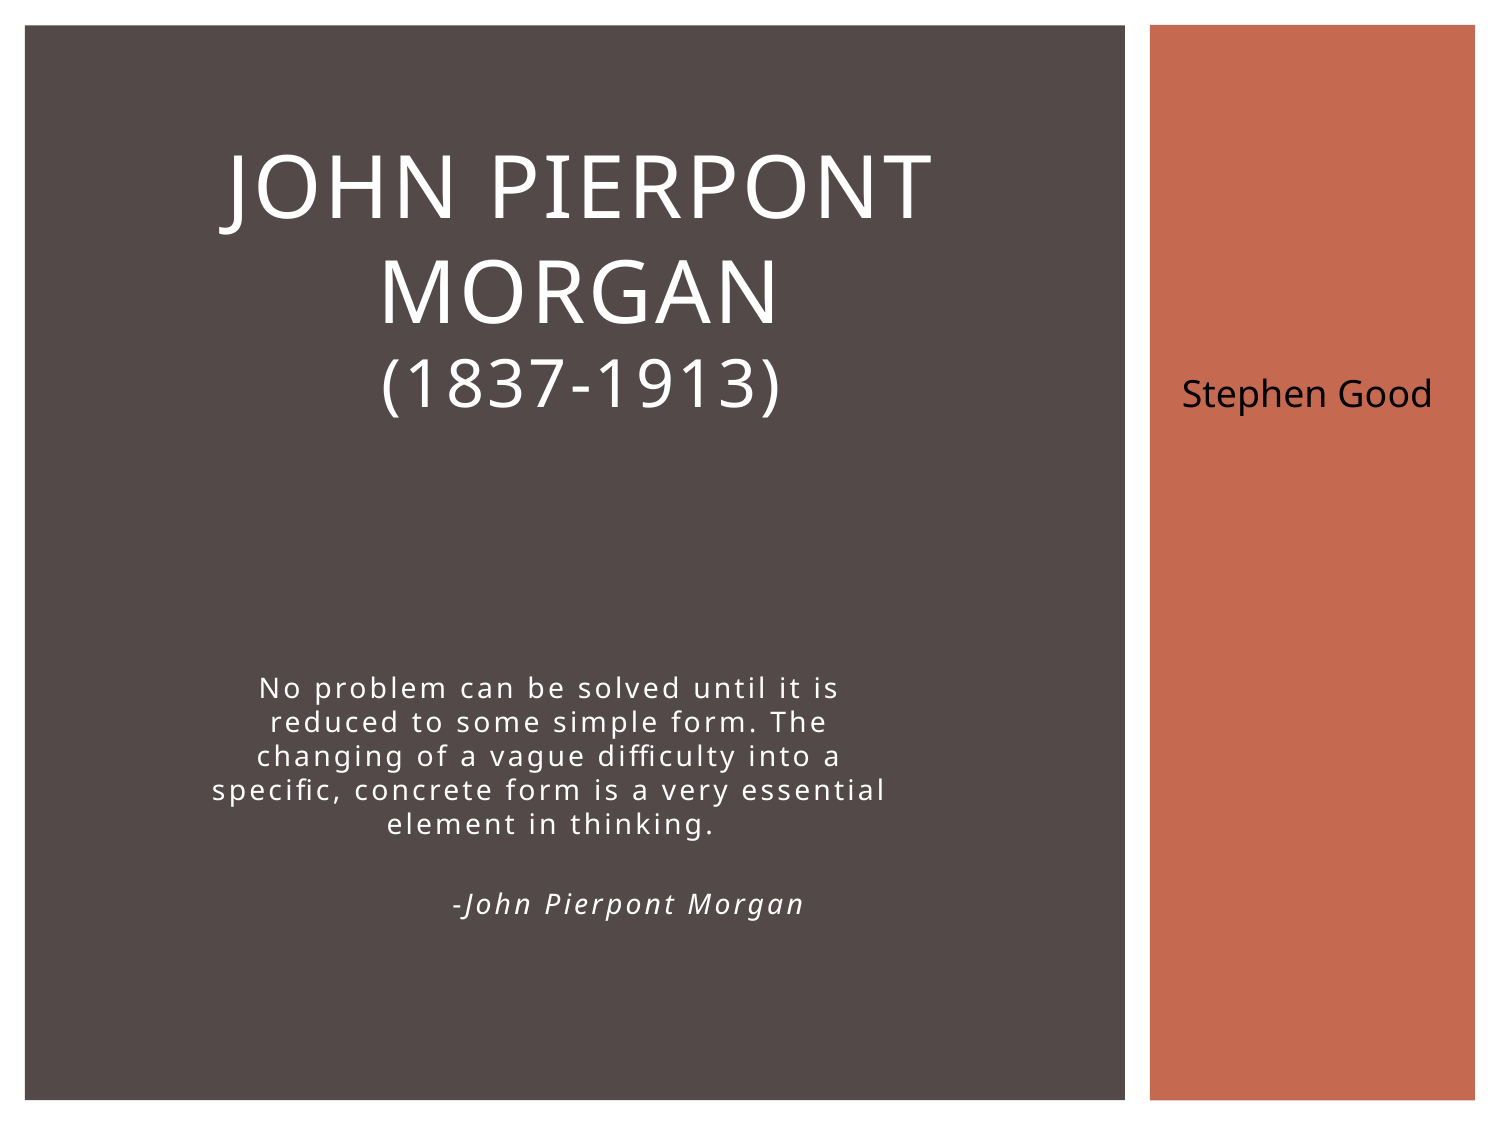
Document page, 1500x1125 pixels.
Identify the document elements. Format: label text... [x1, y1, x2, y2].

title John Pierpont Morgan (1837-1913) [62, 126, 1100, 427]
subtitle No problem can be solved until it is reduced to some simple form. The changing of a vague difficulty into a specific, concrete form is a very essential element in thinking. -John Pierpont Morgan [187, 662, 913, 1000]
text_box Stephen Good [1012, 362, 1500, 423]
